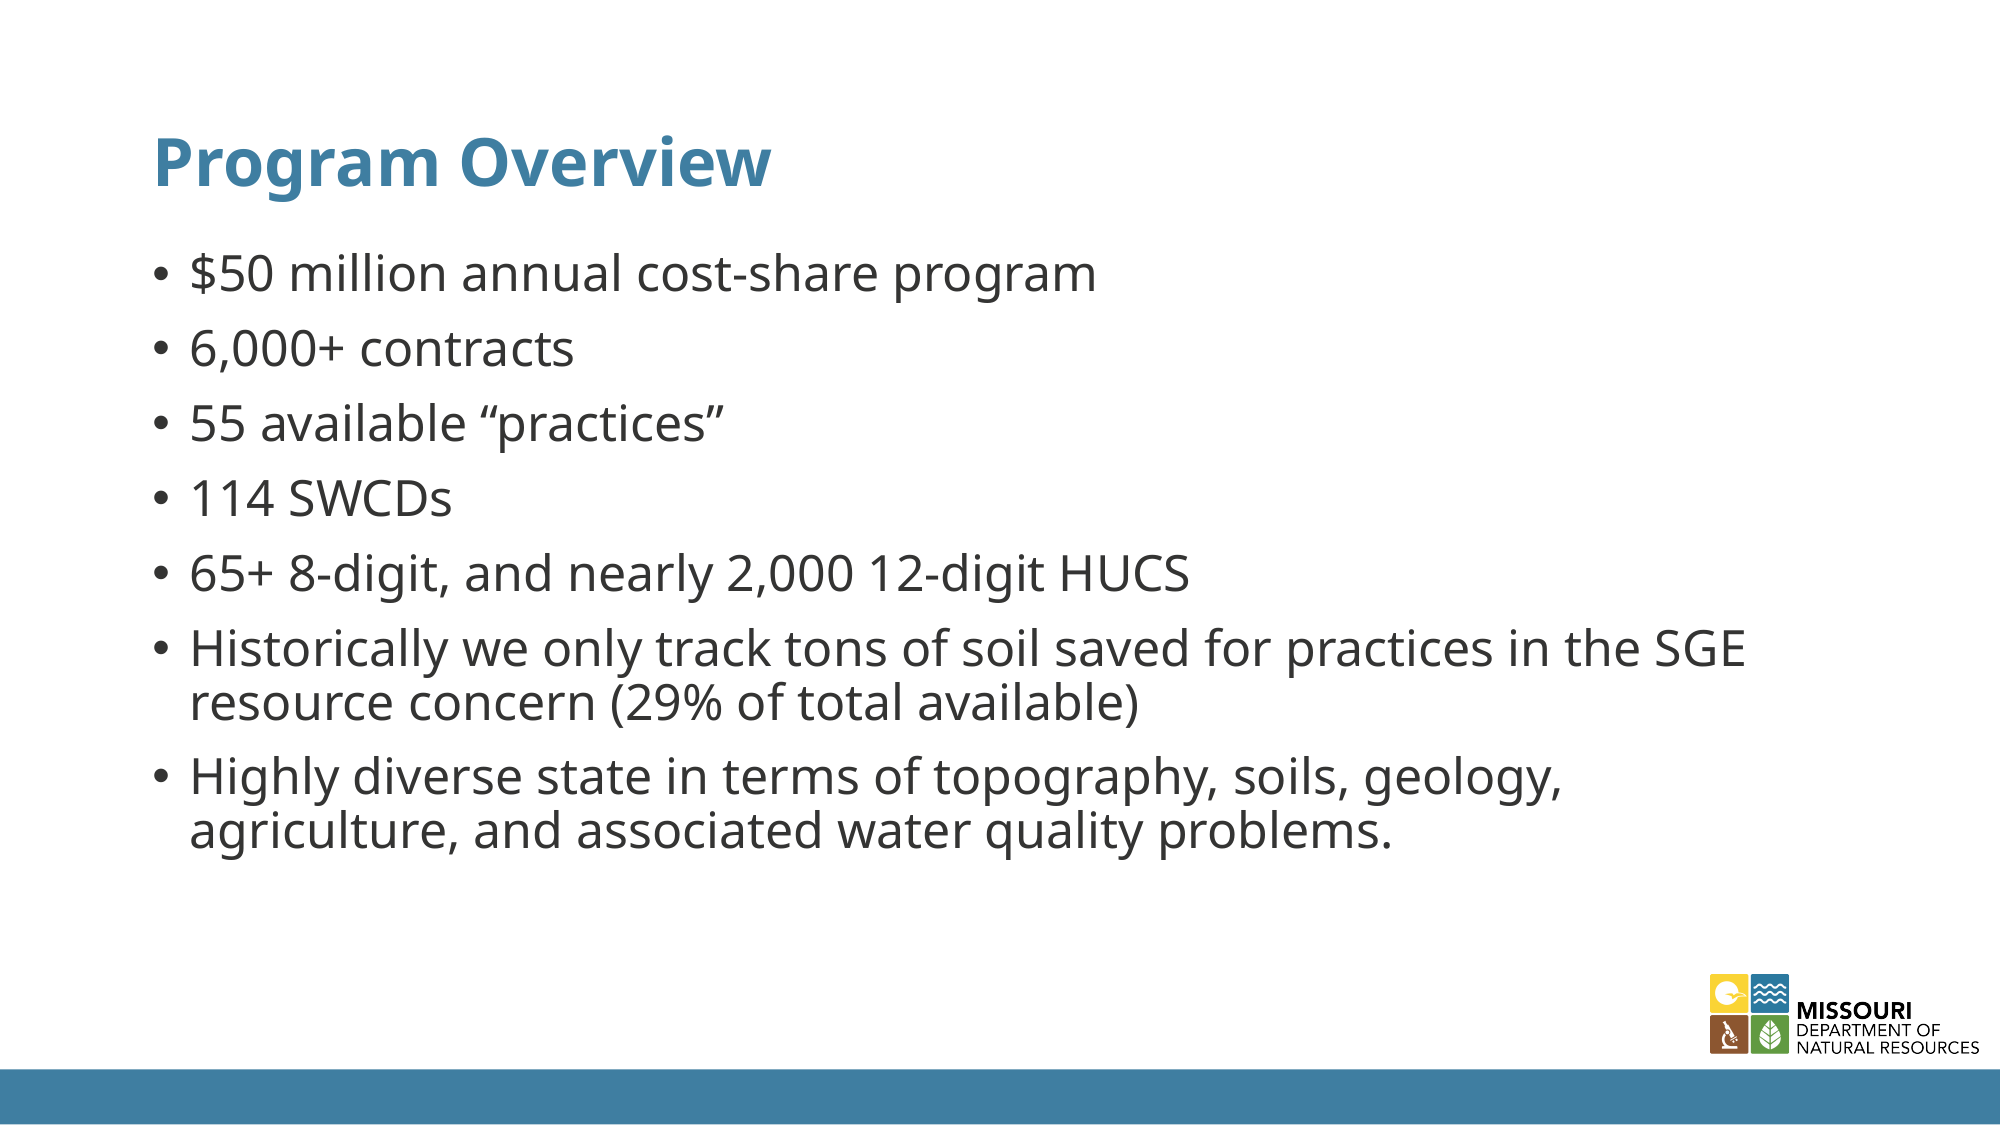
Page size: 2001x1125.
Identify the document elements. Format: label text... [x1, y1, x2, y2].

list $50 million annual cost-share program 6,000+ contracts 55 available “practices” 114 SWCDs 65+ 8-digit, and nearly 2,000 12-digit HUCS Historically we only track tons of soil saved for practices in the SGE resource concern (29% of total available) Highly diverse state in terms of topography, soils, geology, agriculture, and associated water quality problems. [137, 241, 1863, 964]
title Program Overview [137, 59, 1863, 209]
picture [1710, 974, 1979, 1054]
